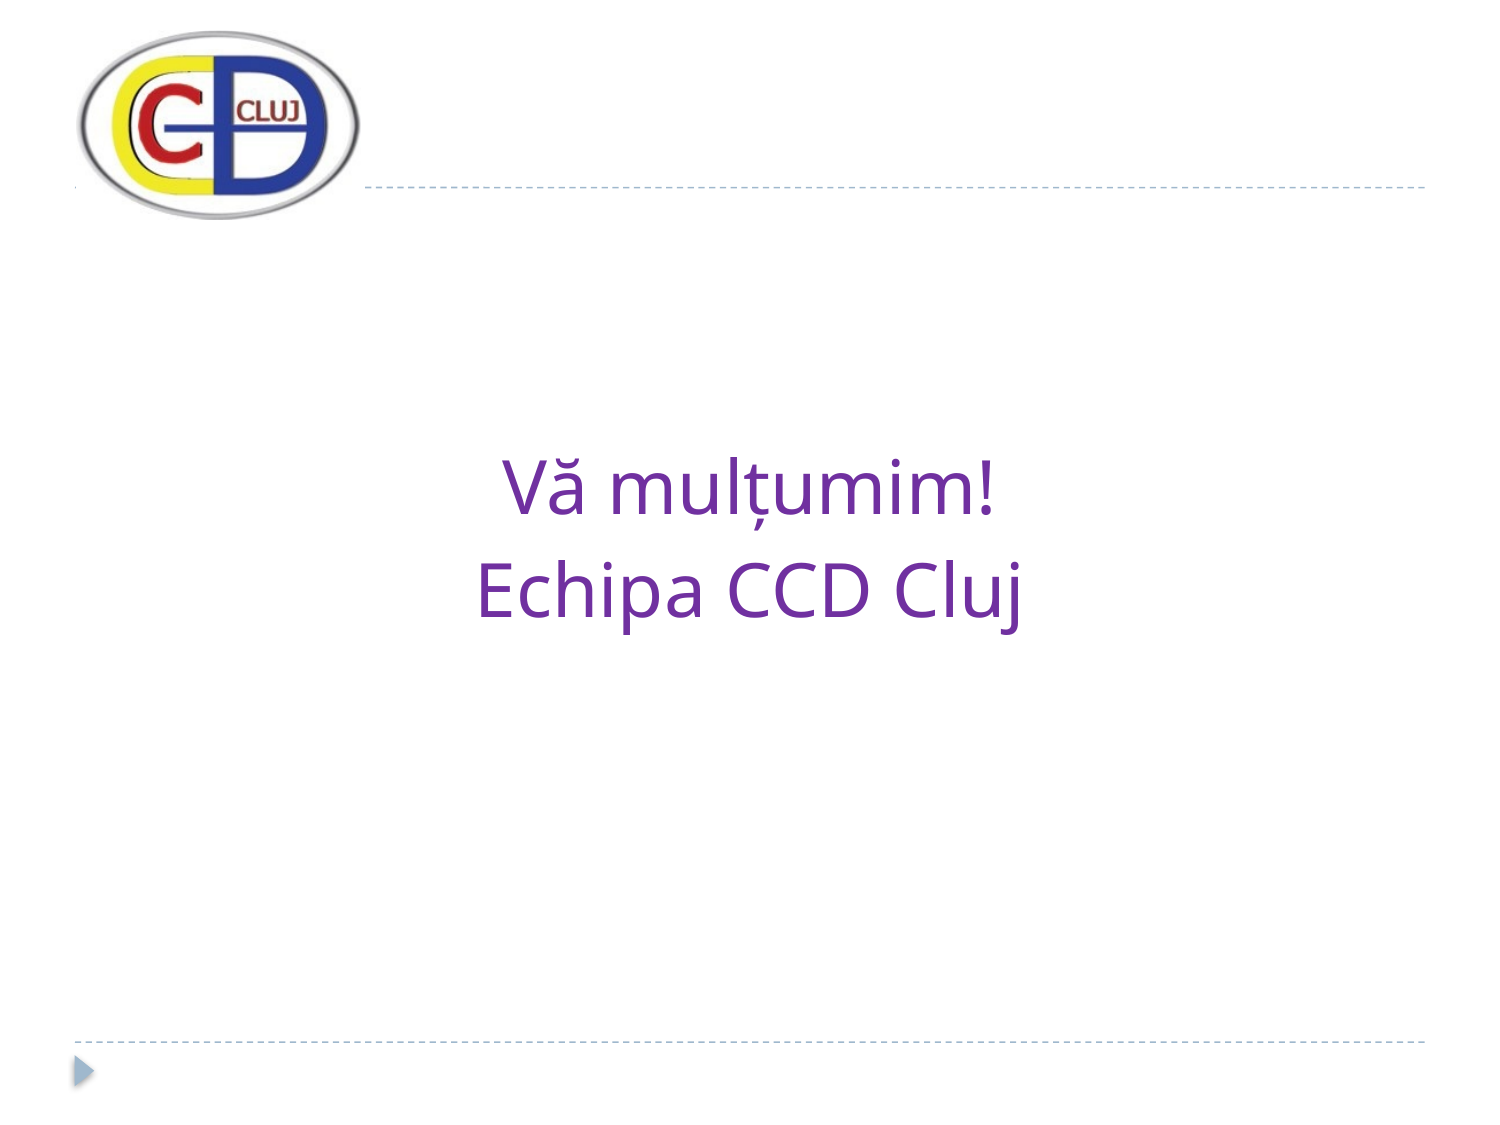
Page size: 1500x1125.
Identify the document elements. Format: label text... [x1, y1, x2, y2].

picture [76, 30, 361, 200]
list Vă mulţumim! Echipa CCD Cluj [75, 200, 1425, 1010]
